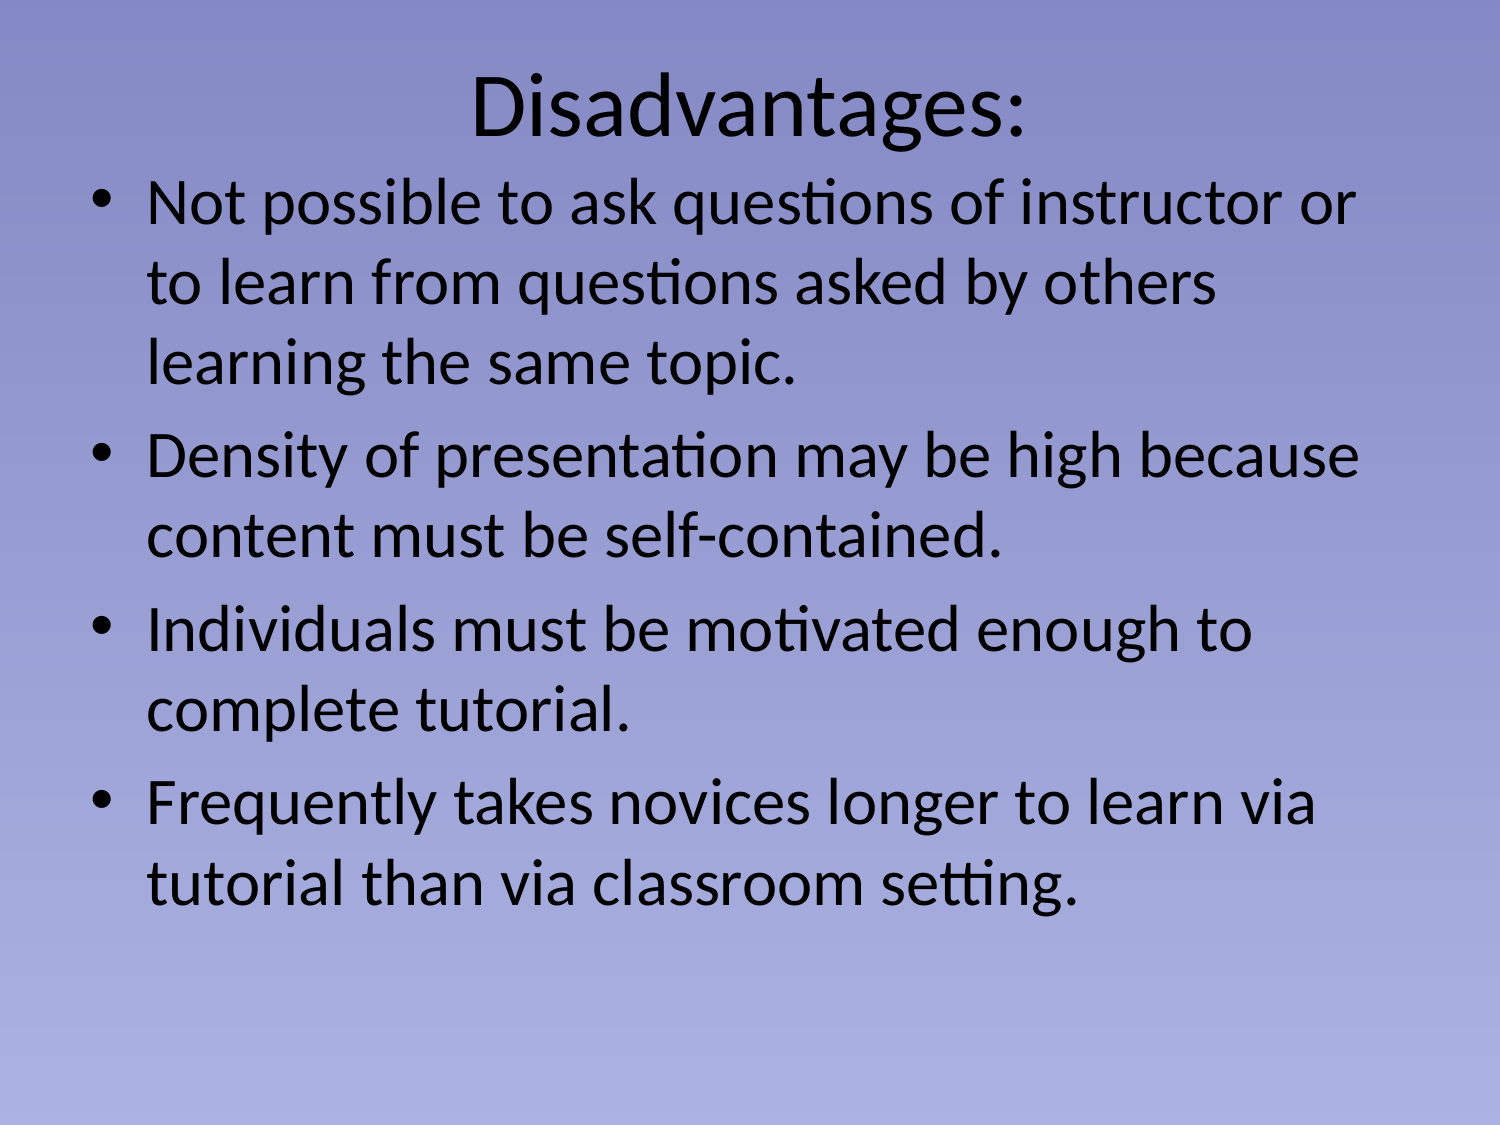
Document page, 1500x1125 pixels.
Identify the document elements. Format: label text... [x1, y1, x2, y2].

title Disadvantages: [75, 24, 1425, 149]
list Not possible to ask questions of instructor or to learn from questions asked by others learning the same topic. Density of presentation may be high because content must be self-contained. Individuals must be motivated enough to complete tutorial. Frequently takes novices longer to learn via tutorial than via classroom setting. [75, 149, 1425, 1063]
